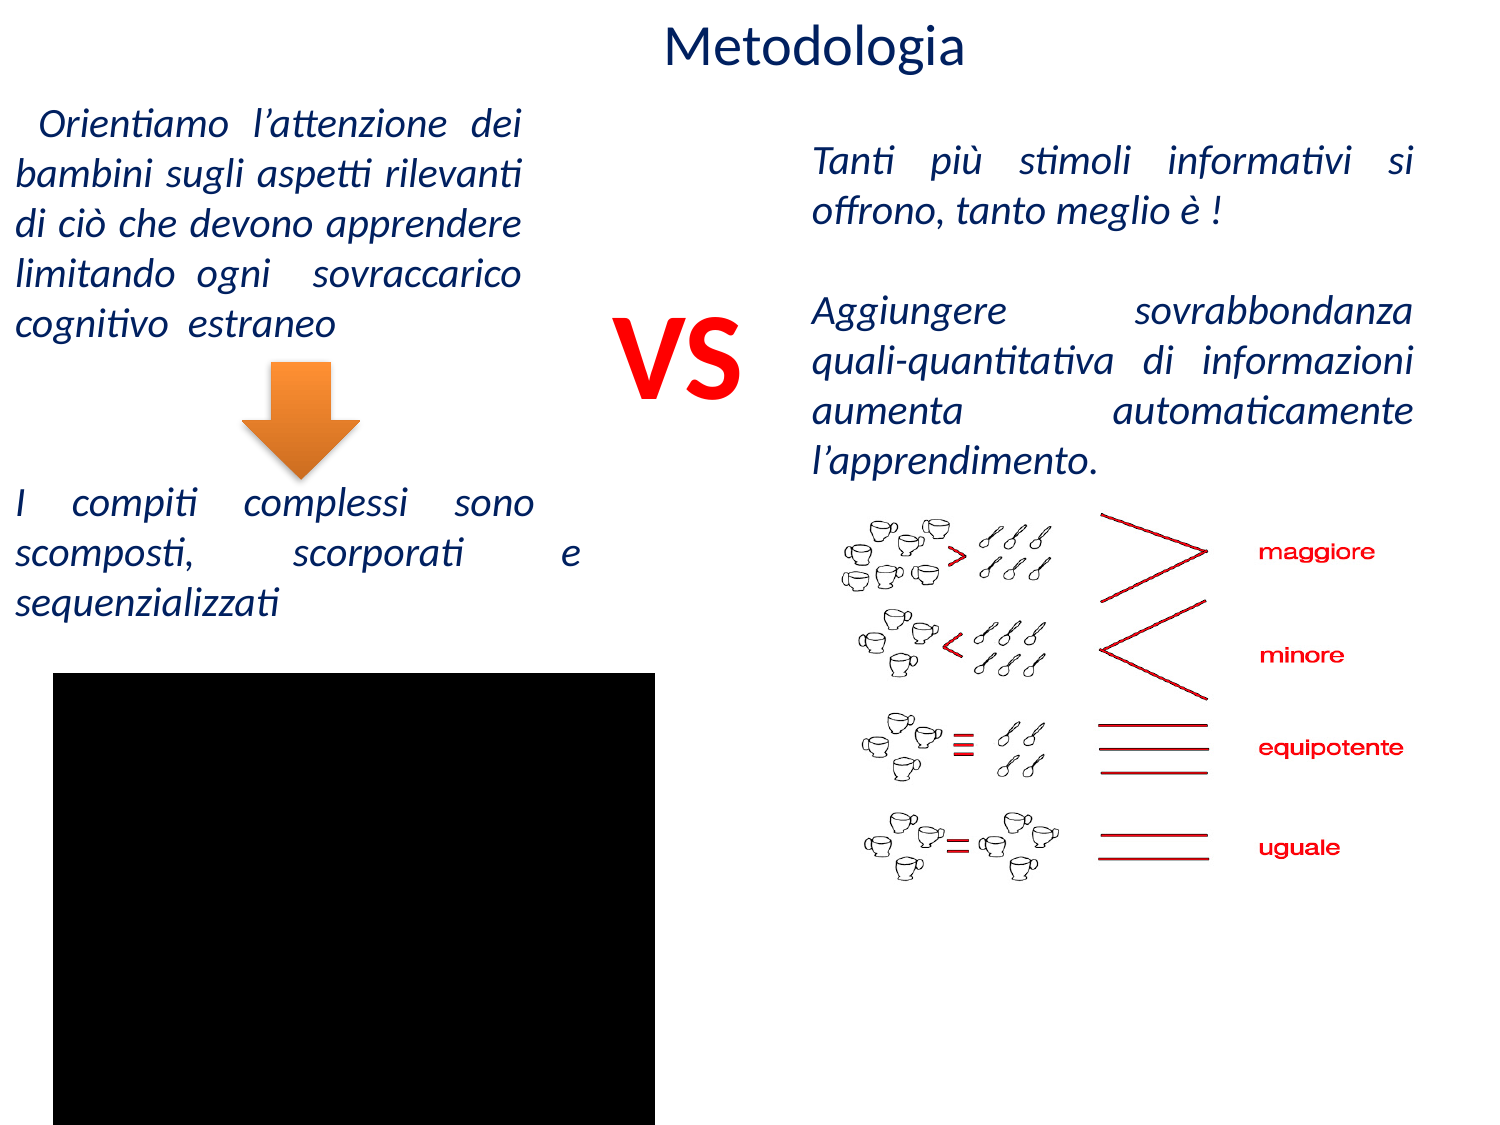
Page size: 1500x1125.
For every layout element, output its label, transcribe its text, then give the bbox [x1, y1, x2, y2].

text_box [52, 672, 656, 1125]
text_box Metodologia [549, 0, 1081, 85]
text_box I compiti complessi sono scomposti, scorporati e sequenzializzati [0, 456, 597, 644]
text_box [242, 361, 361, 480]
picture [832, 503, 1500, 937]
text_box VS [597, 267, 760, 432]
text_box Tanti più stimoli informativi si offrono, tanto meglio è ! Aggiungere sovrabbondanza quali-quantitativa di informazioni aumenta automaticamente l’apprendimento. [797, 125, 1430, 491]
title Orientiamo l’attenzione dei bambini sugli aspetti rilevanti di ciò che devono apprendere limitando ogni sovraccarico cognitivo estraneo [0, 101, 538, 290]
